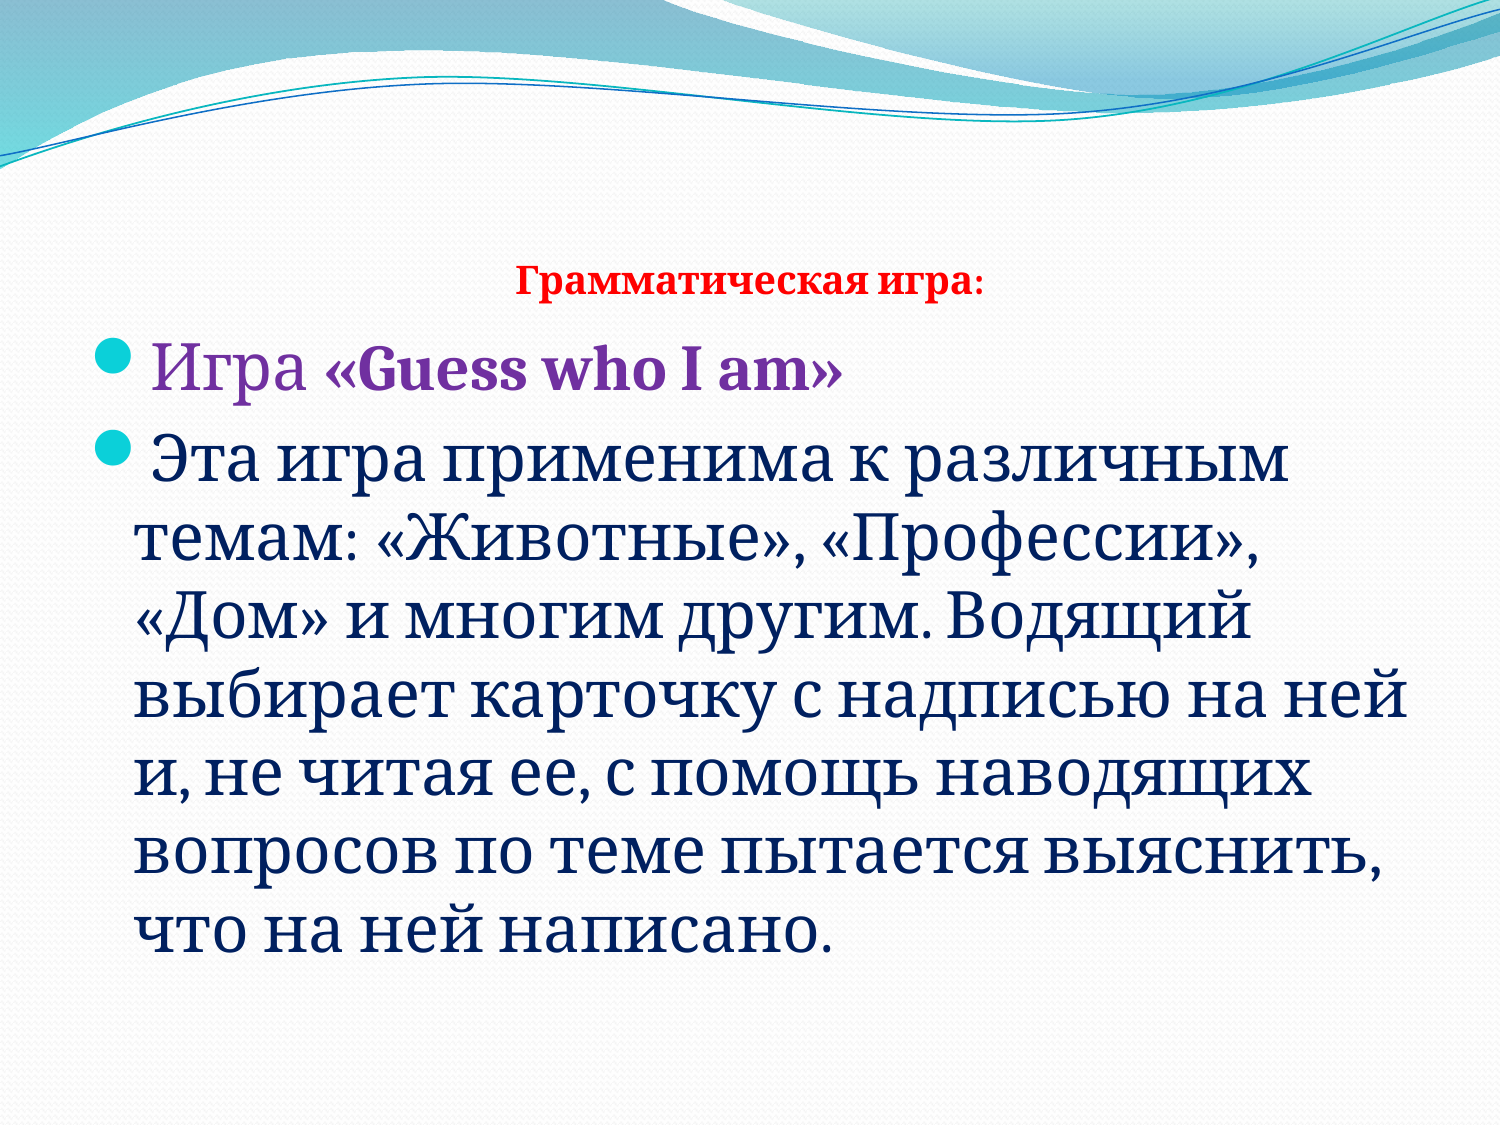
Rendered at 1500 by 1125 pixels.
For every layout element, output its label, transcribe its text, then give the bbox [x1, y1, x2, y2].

list Игра «Guess who I am» Эта игра применима к различным темам: «Животные», «Профессии», «Дом» и многим другим. Водящий выбирает карточку с надписью на ней и, не читая ее, с помощь наводящих вопросов по теме пытается выяснить, что на ней написано. [75, 317, 1425, 1038]
title Грамматическая игра: [75, 115, 1425, 303]
